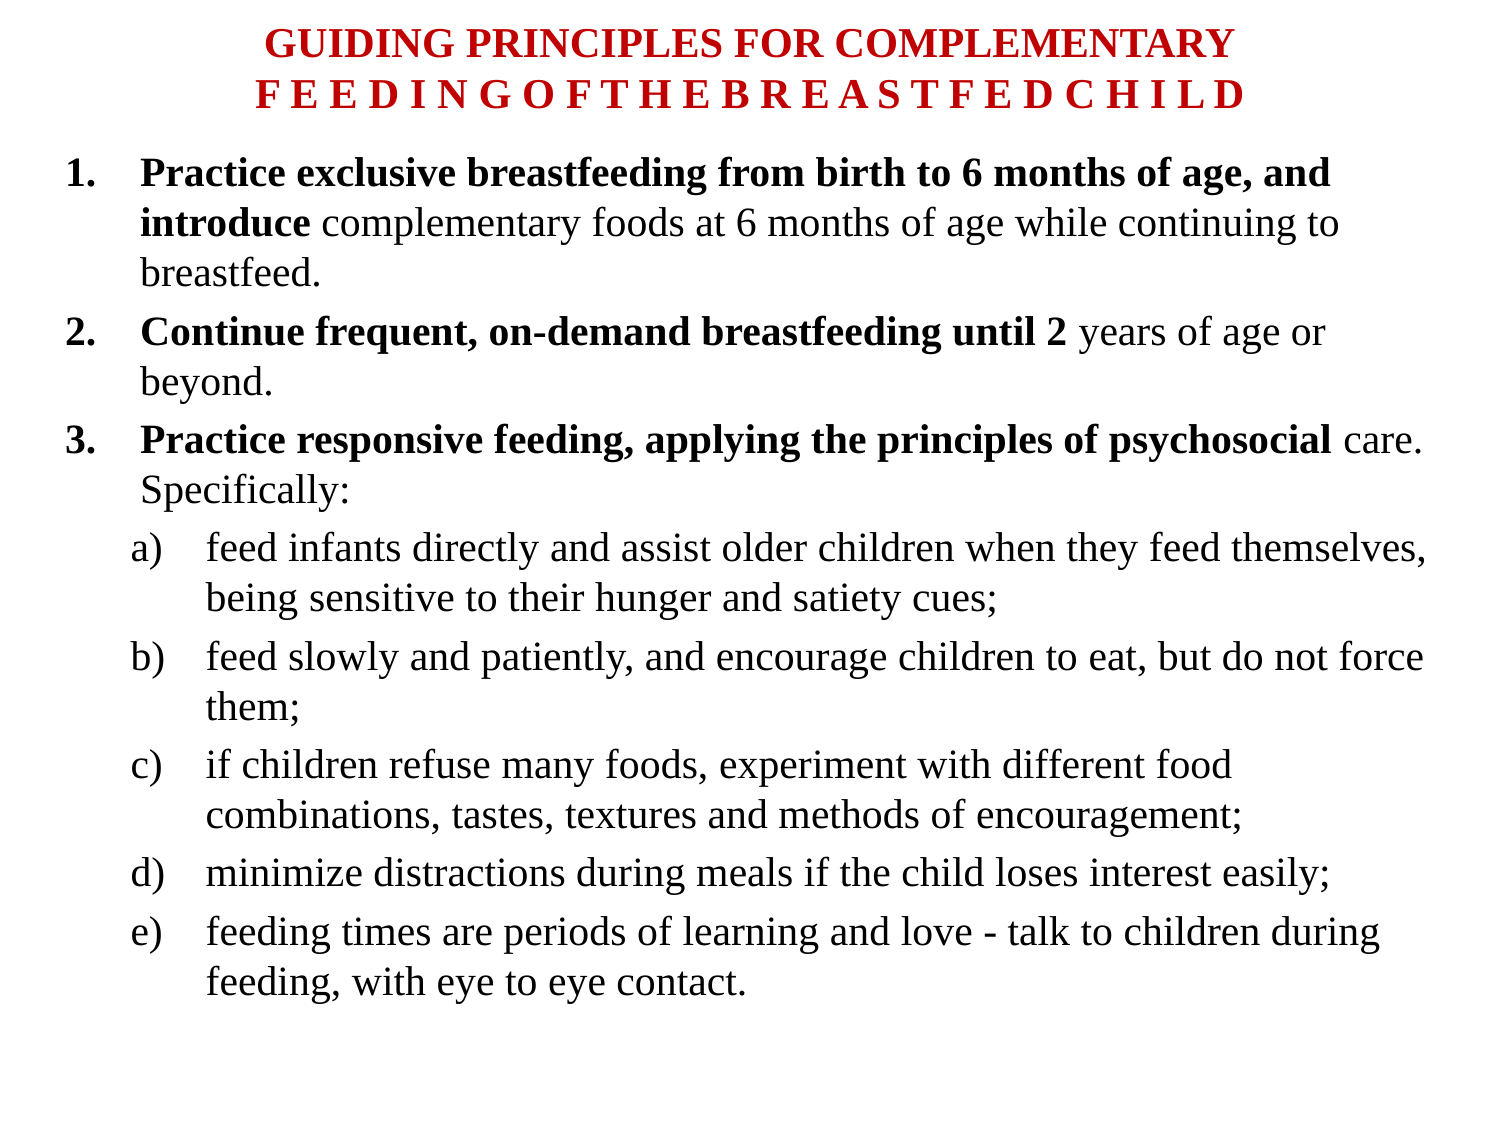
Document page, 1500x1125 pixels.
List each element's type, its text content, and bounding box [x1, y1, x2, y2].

title GUIDING PRINCIPLES FOR COMPLEMENTARY F E E D I N G O F T H E B R E A S T F E D C H I L D [75, 7, 1425, 125]
list Practice exclusive breastfeeding from birth to 6 months of age, and introduce complementary foods at 6 months of age while continuing to breastfeed. Continue frequent, on-demand breastfeeding until 2 years of age or beyond. Practice responsive feeding, applying the principles of psychosocial care. Specifically: feed infants directly and assist older children when they feed themselves, being sensitive to their hunger and satiety cues; feed slowly and patiently, and encourage children to eat, but do not force them; if children refuse many foods, experiment with different food combinations, tastes, textures and methods of encouragement; minimize distractions during meals if the child loses interest easily; feeding times are periods of learning and love - talk to children during feeding, with eye to eye contact. [50, 137, 1475, 1088]
